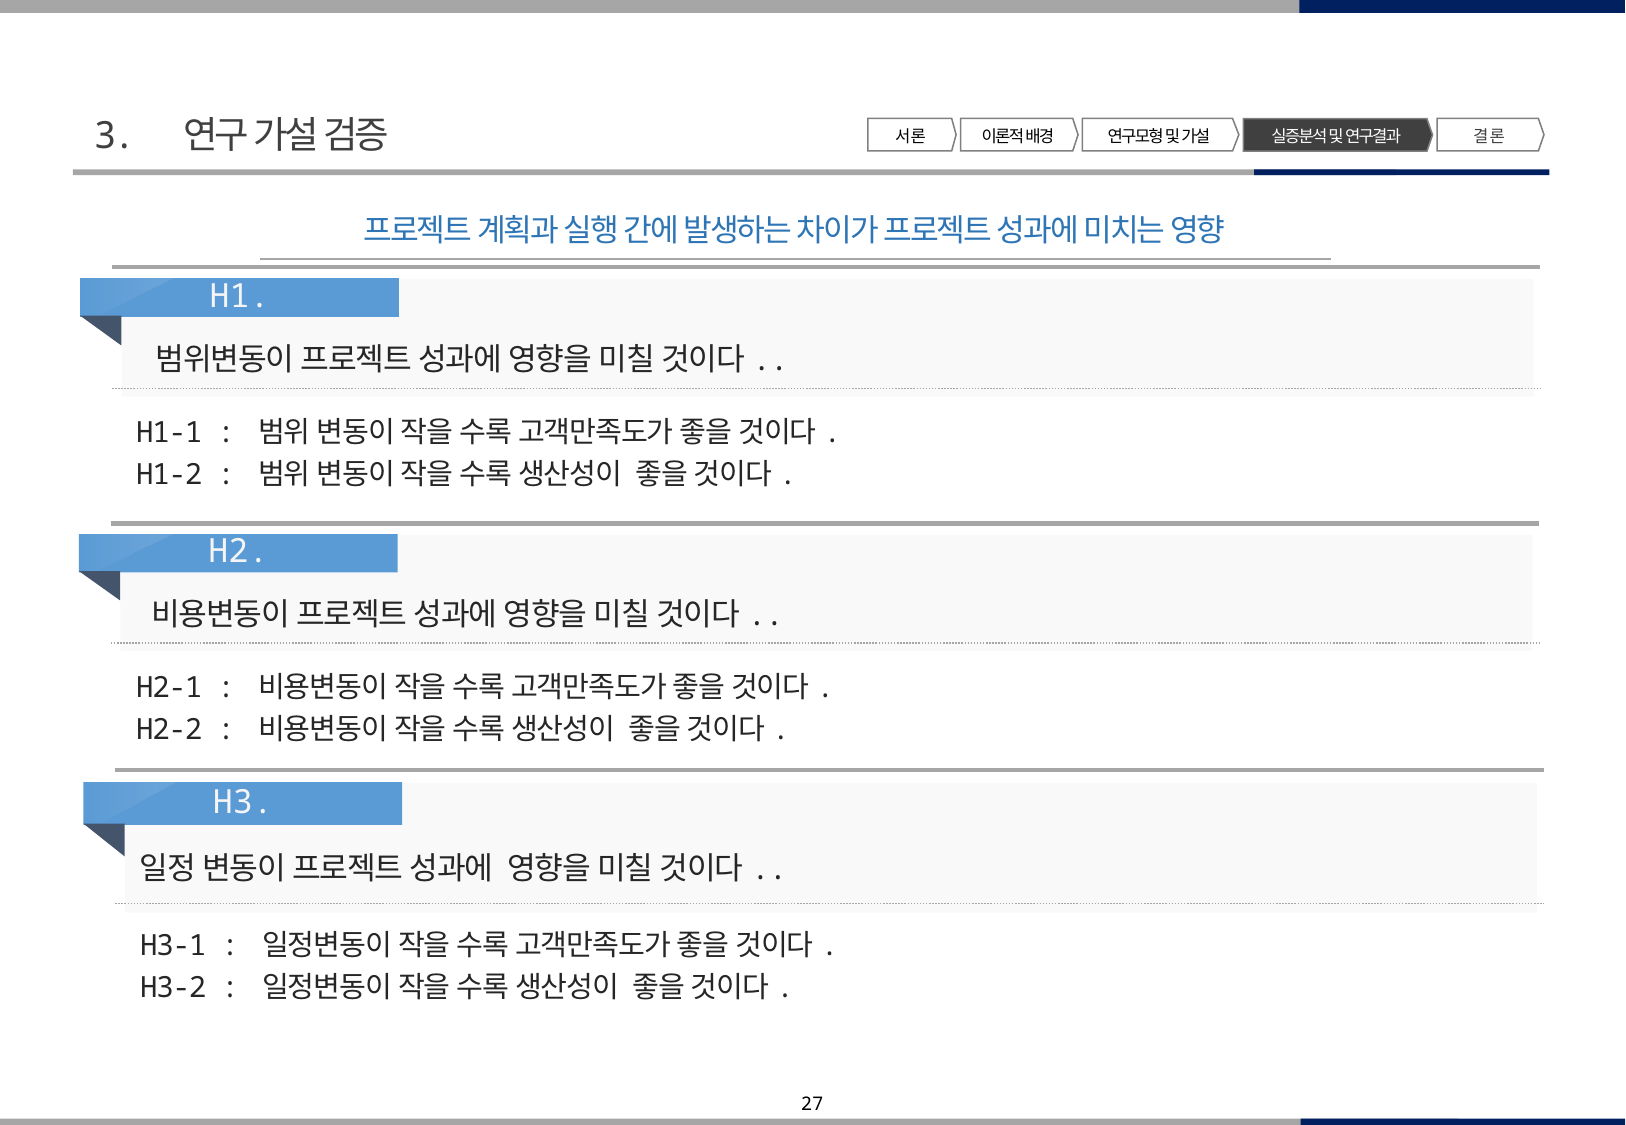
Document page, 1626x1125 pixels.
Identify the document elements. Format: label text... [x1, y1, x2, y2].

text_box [867, 118, 1544, 152]
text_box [80, 267, 1541, 397]
text_box H2-1 : 비용변동이 작을 수록 고객만족도가 좋을 것이다. H2-2 : 비용변동이 작을 수록 생산성이 좋을 것이다. [121, 653, 1512, 753]
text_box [83, 770, 1544, 913]
text_box H1-1 : 범위 변동이 작을 수록 고객만족도가 좋을 것이다. H1-2 : 범위 변동이 작을 수록 생산성이 좋을 것이다. [121, 399, 1512, 498]
text_box 3. 연구 가설 검증 [78, 91, 1544, 166]
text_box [78, 523, 1539, 651]
text_box H3-1 : 일정변동이 작을 수록 고객만족도가 좋을 것이다. H3-2 : 일정변동이 작을 수록 생산성이 좋을 것이다. [125, 913, 1516, 1011]
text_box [61, 199, 1542, 259]
